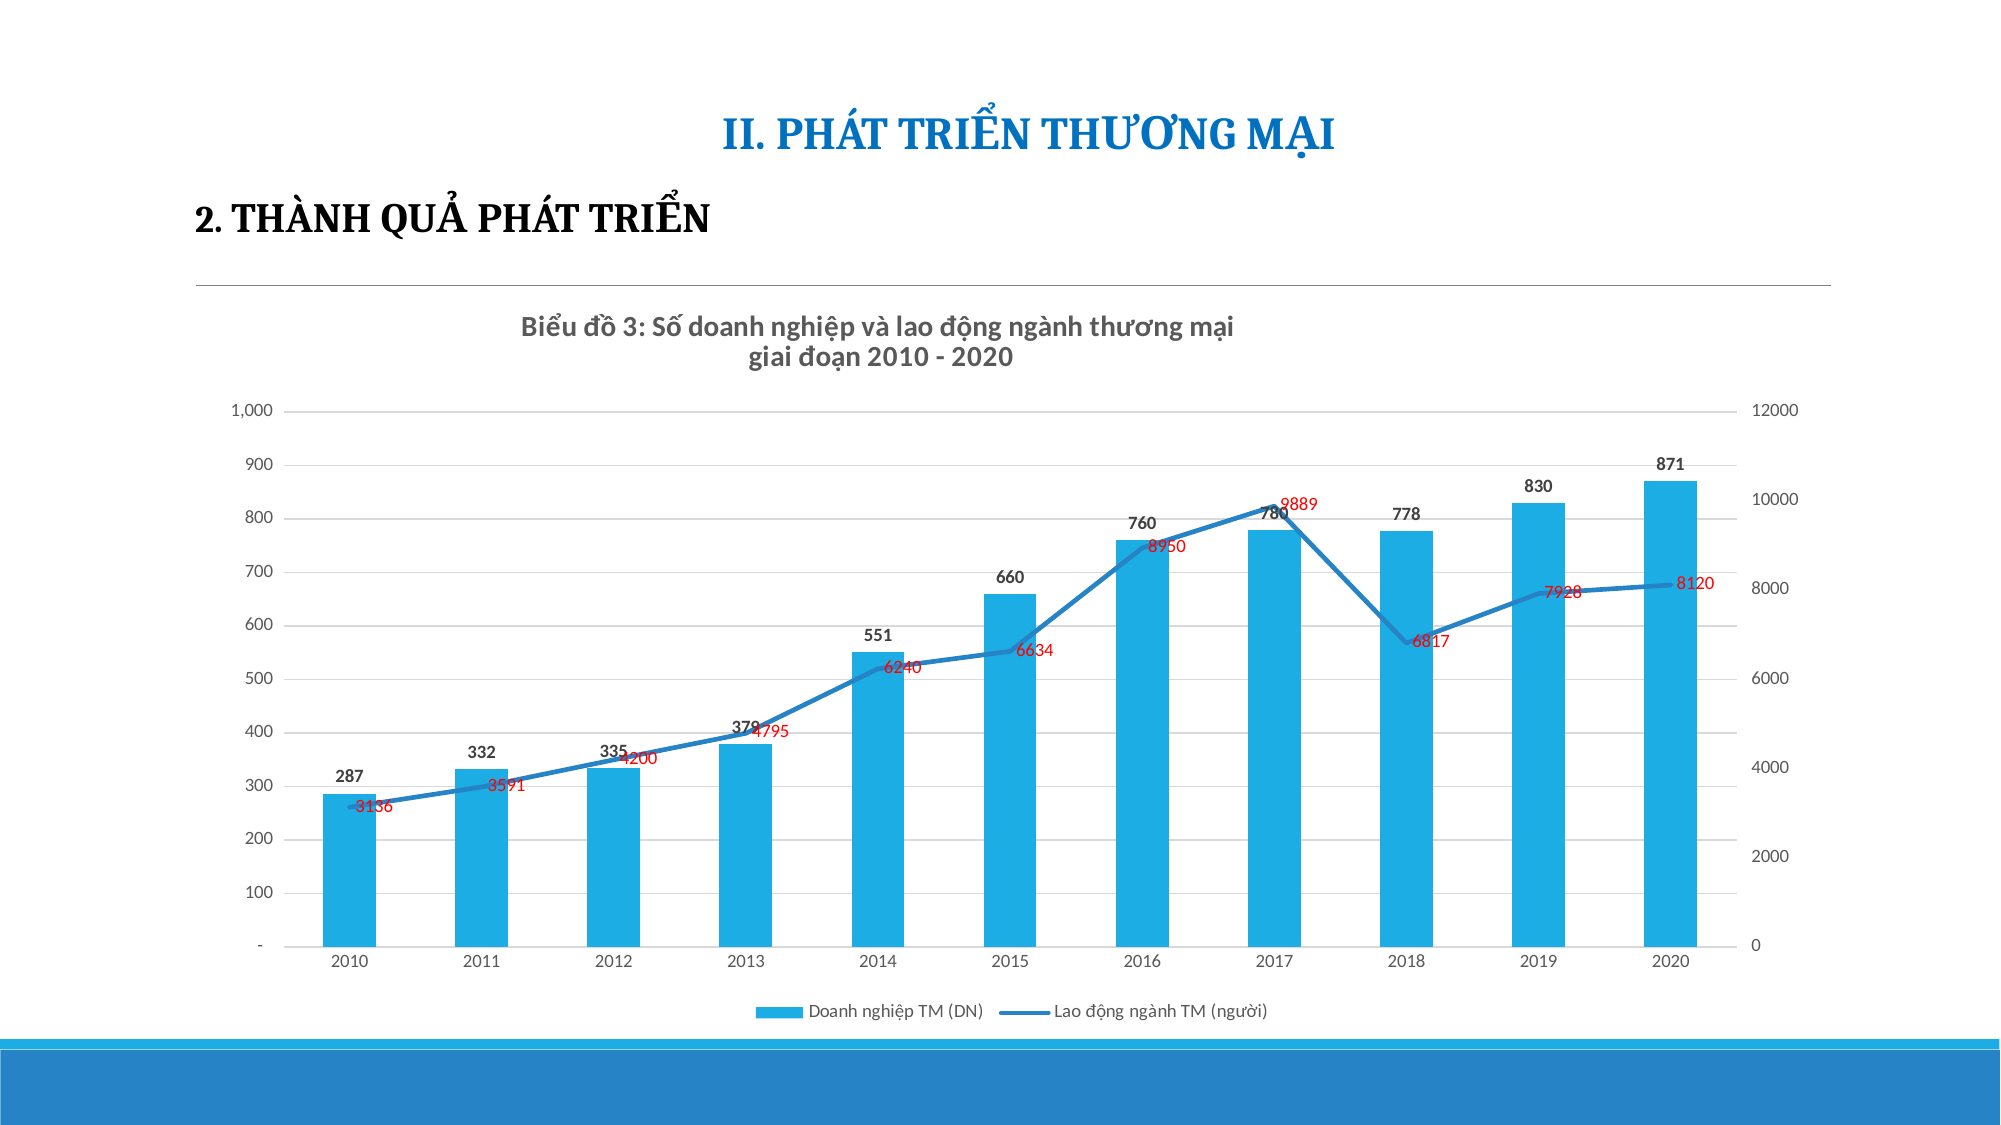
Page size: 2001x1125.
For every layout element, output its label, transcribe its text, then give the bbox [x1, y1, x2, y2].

chart [192, 287, 1832, 1029]
text_box II. PHÁT TRIỂN THƯƠNG MẠI [707, 96, 1352, 167]
text_box 2. THÀNH QUẢ PHÁT TRIỂN [180, 183, 727, 249]
